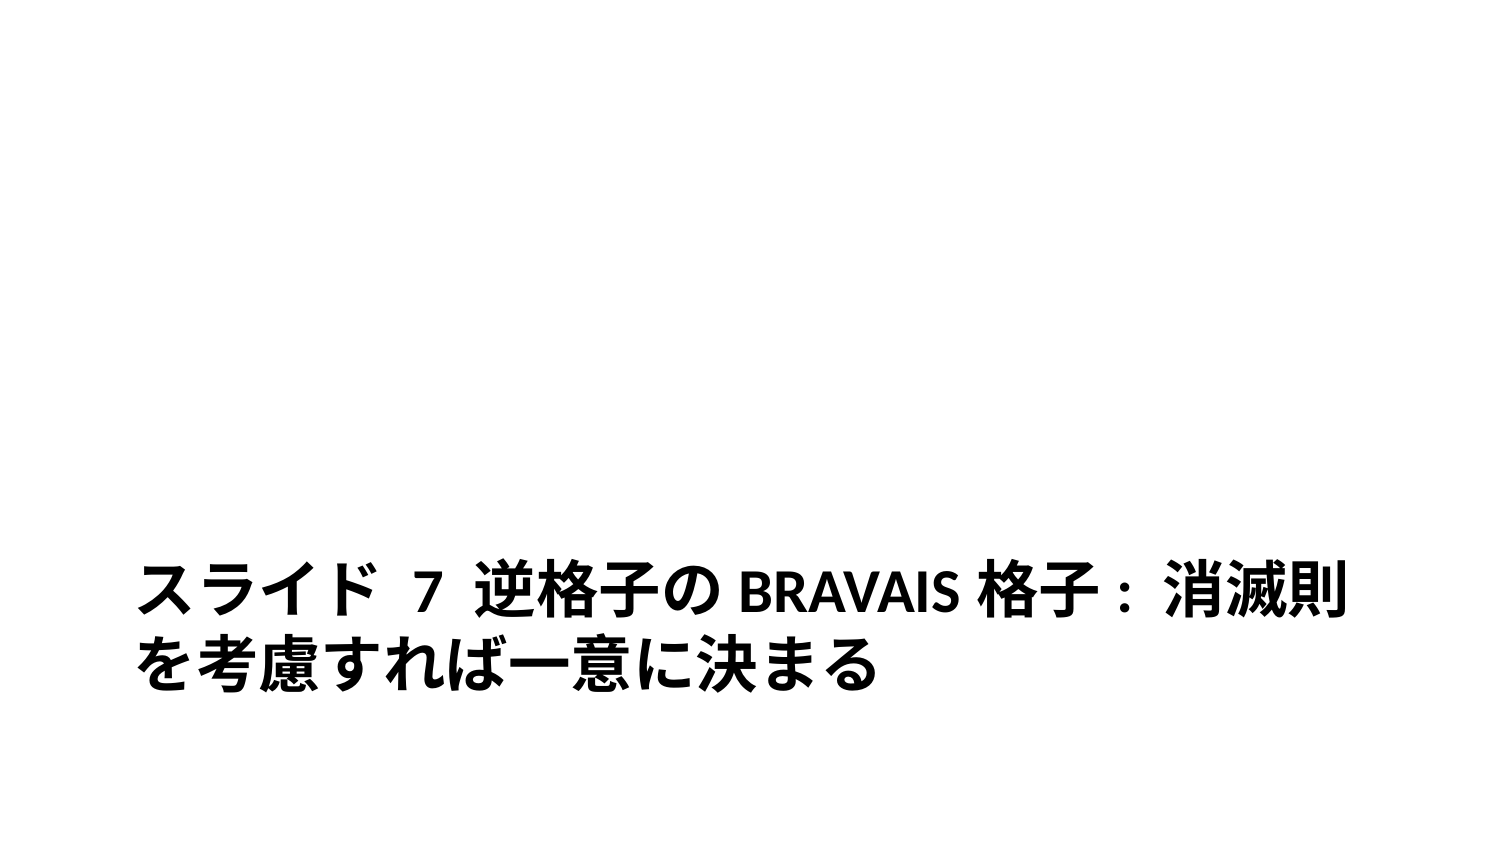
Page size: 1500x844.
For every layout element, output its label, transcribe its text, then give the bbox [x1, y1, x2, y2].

title スライド 7 逆格子のBravais格子: 消滅則を考慮すれば一意に決まる [118, 542, 1394, 710]
